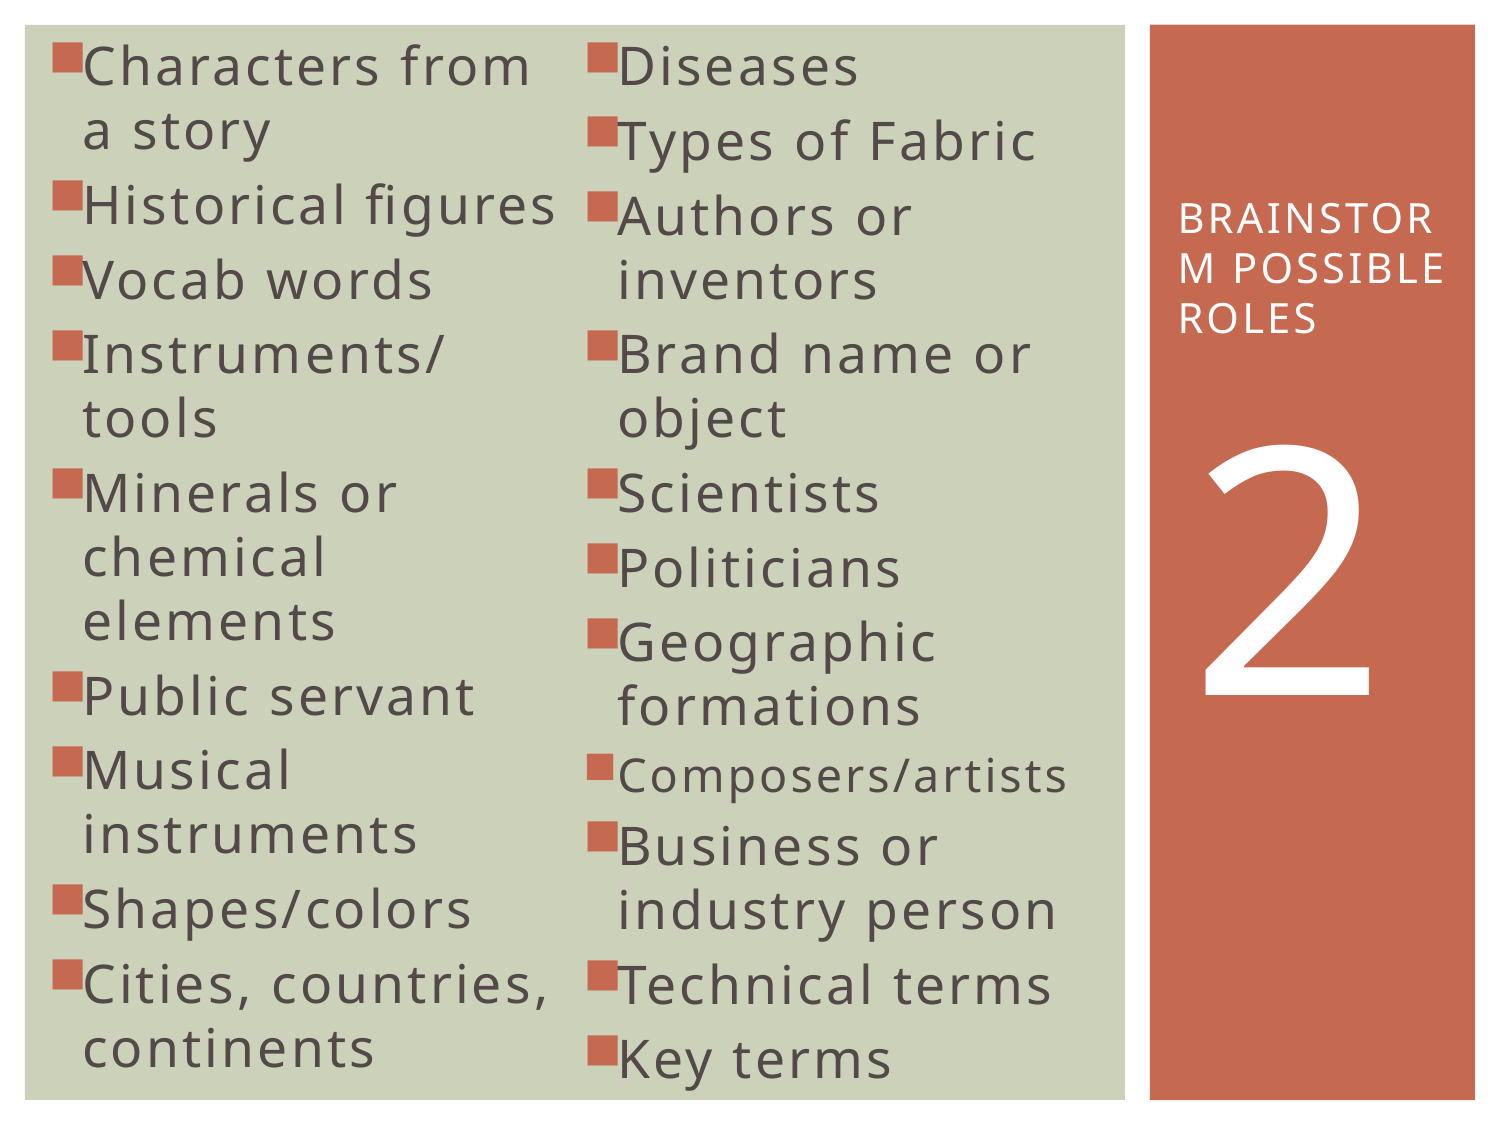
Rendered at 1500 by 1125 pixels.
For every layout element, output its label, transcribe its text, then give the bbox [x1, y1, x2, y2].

list Characters from a story Historical figures Vocab words Instruments/tools Minerals or chemical elements Public servant Musical instruments Shapes/colors Cities, countries, continents Diseases Types of Fabric Authors or inventors Brand name or object Scientists Politicians Geographic formations Composers/artists Business or industry person Technical terms Key terms [24, 24, 1125, 1100]
title Brainstorm possible roles [1162, 50, 1475, 350]
list 2 [1174, 350, 1449, 812]
